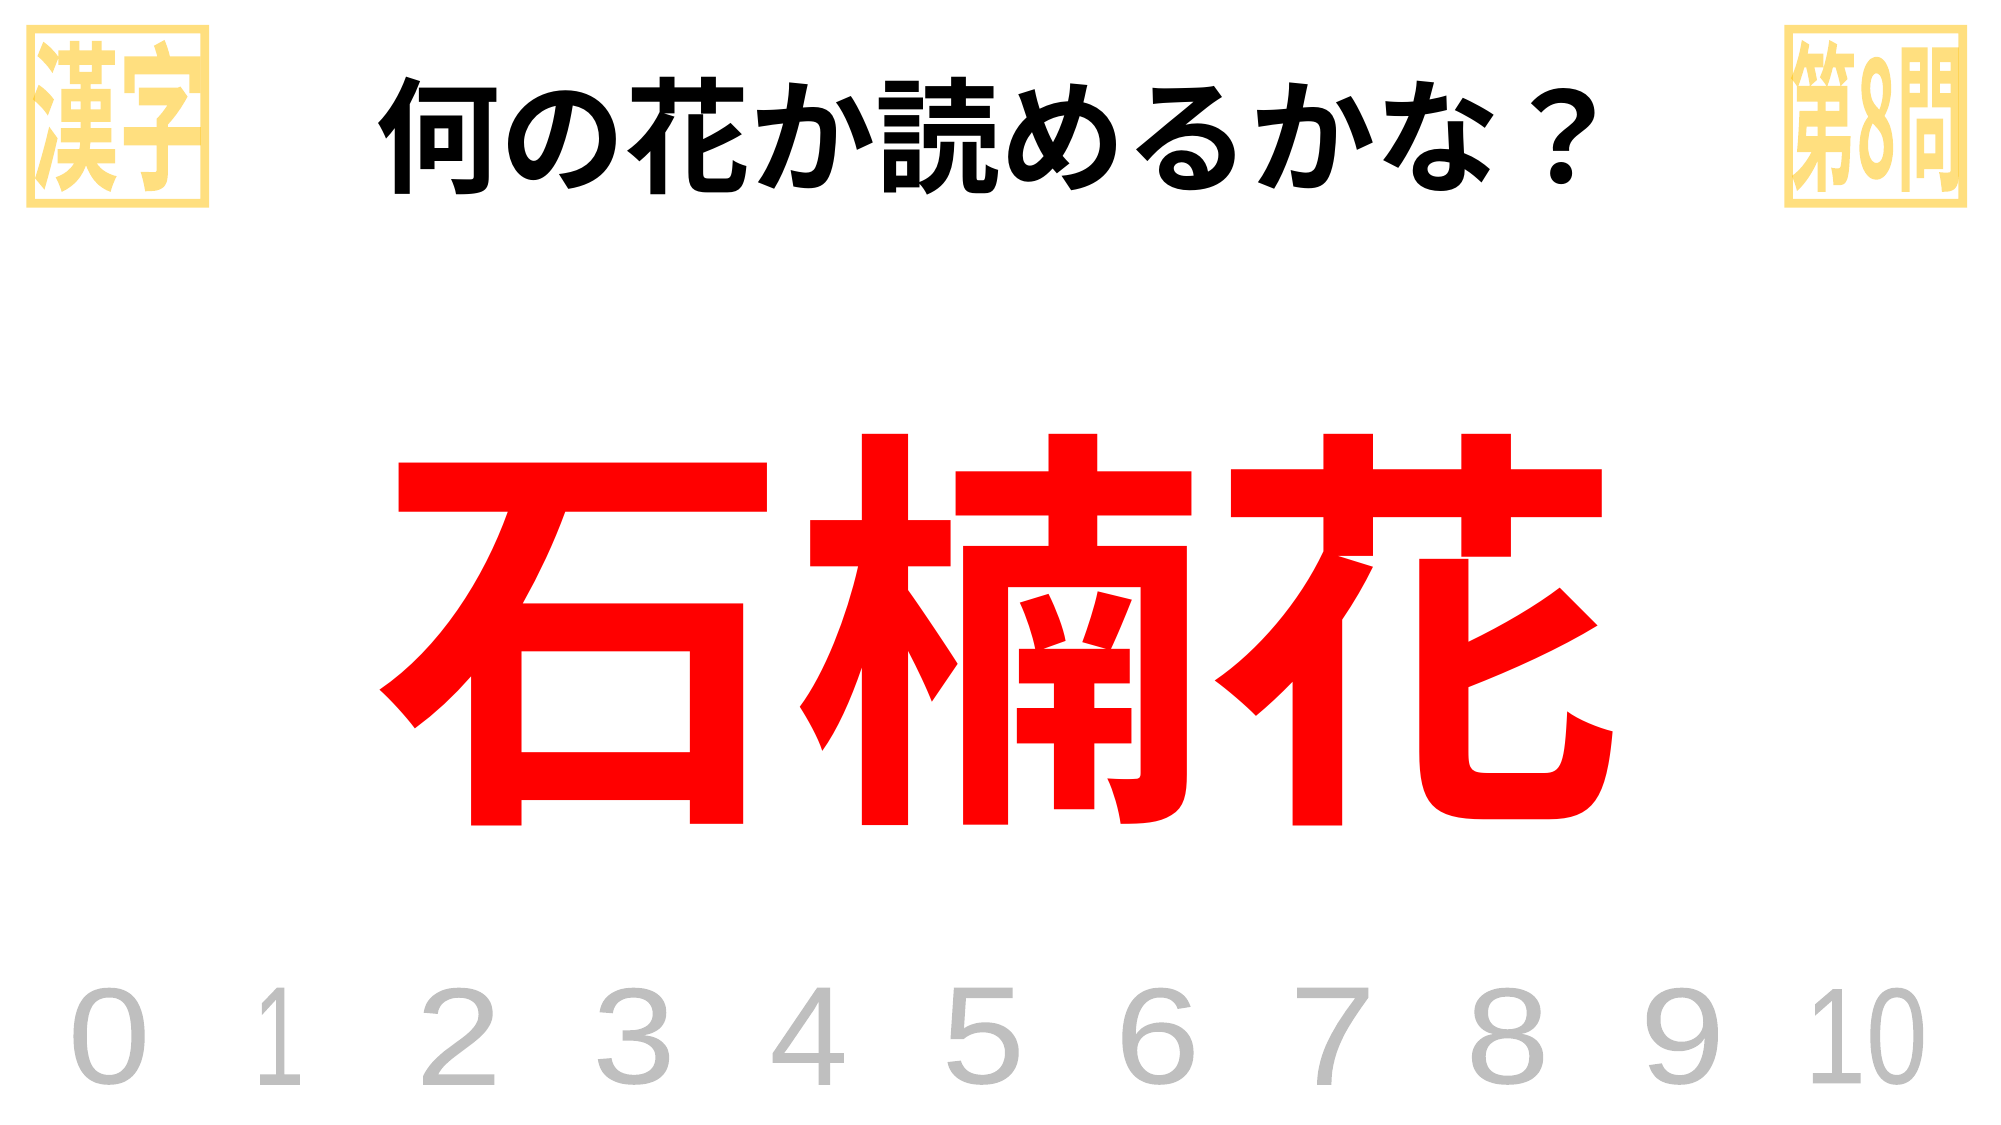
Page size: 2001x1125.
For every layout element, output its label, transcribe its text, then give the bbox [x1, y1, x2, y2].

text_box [26, 24, 210, 208]
text_box 何の花か読めるかな？ [360, 50, 1640, 216]
text_box 石楠花 [359, 364, 1640, 880]
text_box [1784, 24, 1968, 208]
